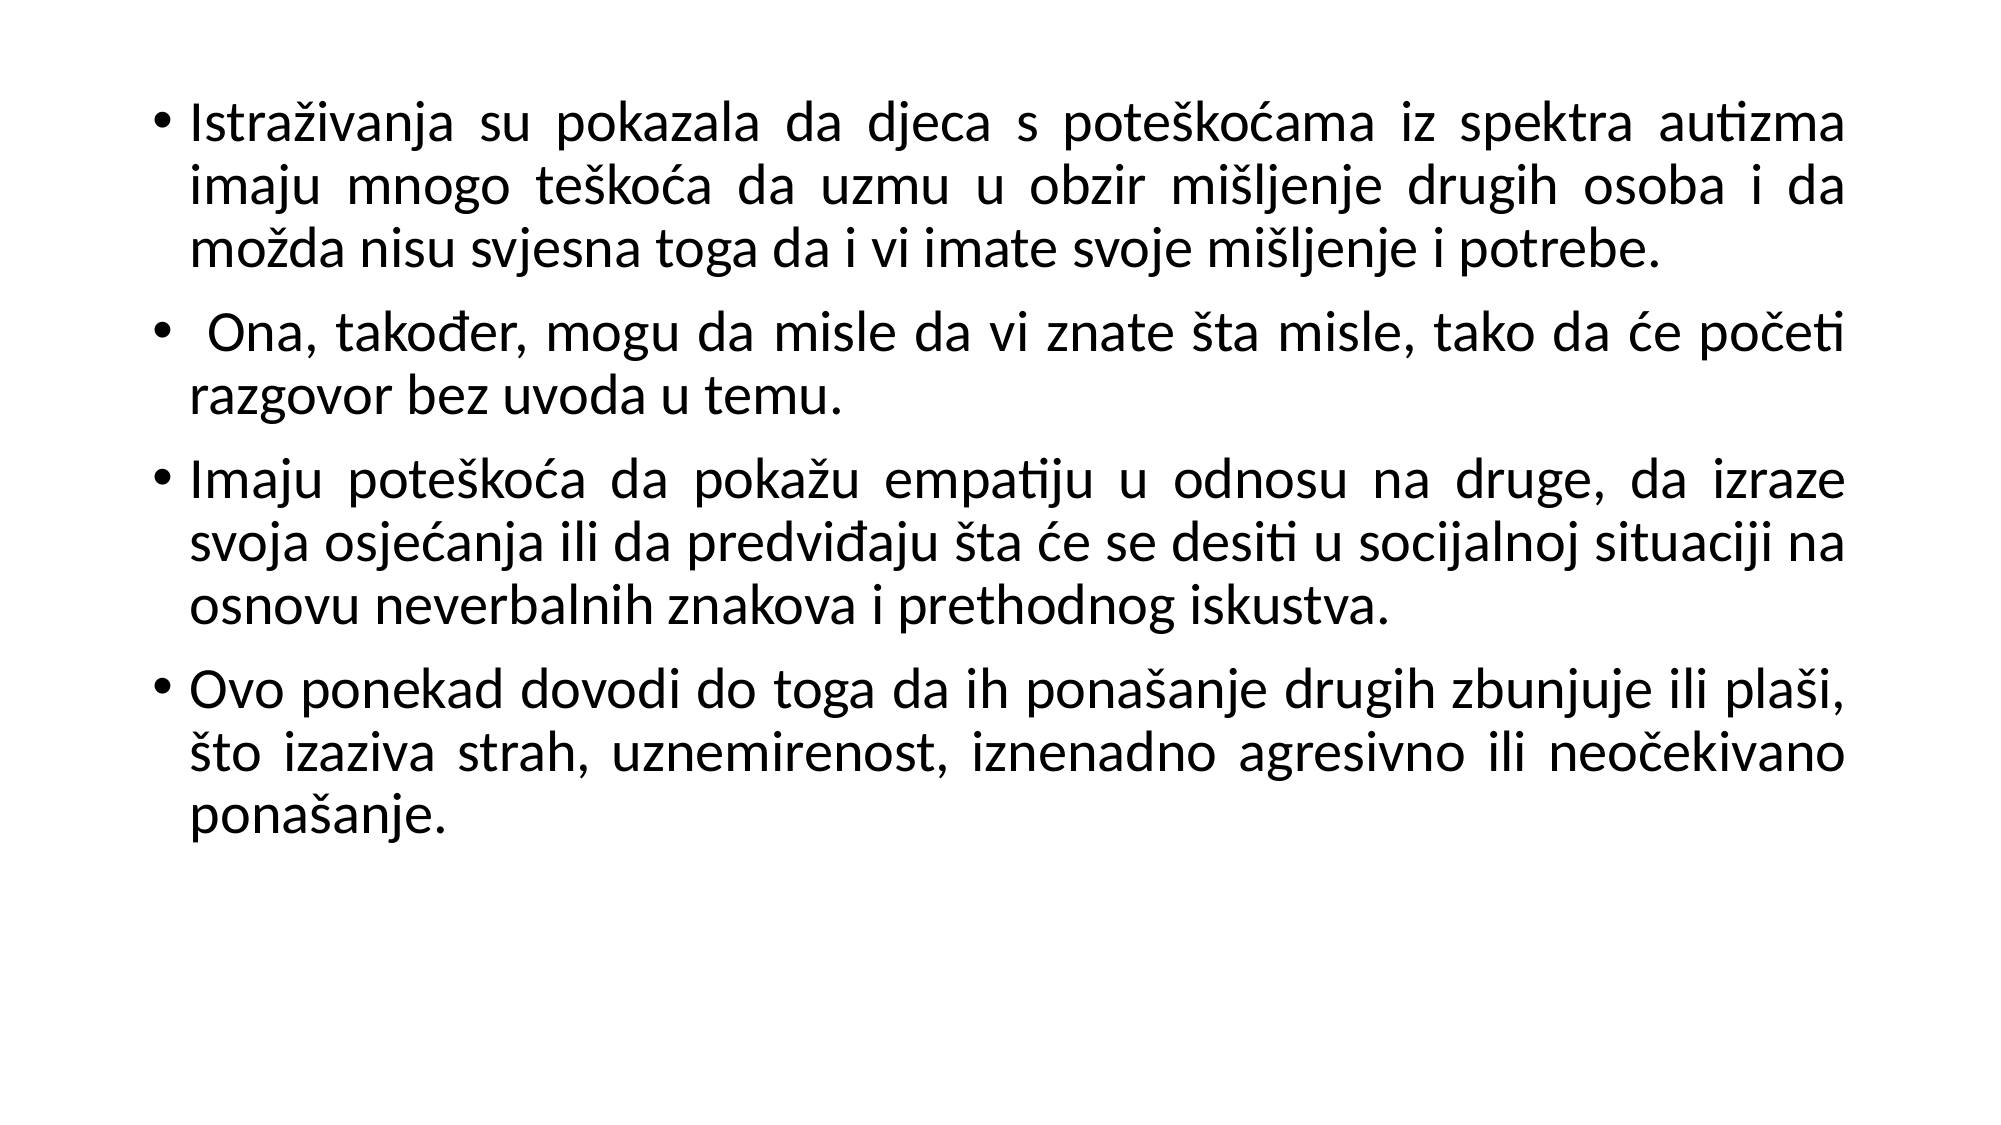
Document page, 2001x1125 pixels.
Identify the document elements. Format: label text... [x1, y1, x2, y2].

list Istraživanja su pokazala da djeca s poteškoćama iz spektra autizma imaju mnogo teškoća da uzmu u obzir mišljenje drugih osoba i da možda nisu svjesna toga da i vi imate svoje mišljenje i potrebe. Ona, također, mogu da misle da vi znate šta misle, tako da će početi razgovor bez uvoda u temu. Imaju poteškoća da pokažu empatiju u odnosu na druge, da izraze svoja osjećanja ili da predviđaju šta će se desiti u socijalnoj situaciji na osnovu neverbalnih znakova i prethodnog iskustva. Ovo ponekad dovodi do toga da ih ponašanje drugih zbunjuje ili plaši, što izaziva strah, uznemirenost, iznenadno agresivno ili neočekivano ponašanje. [137, 84, 1863, 1014]
